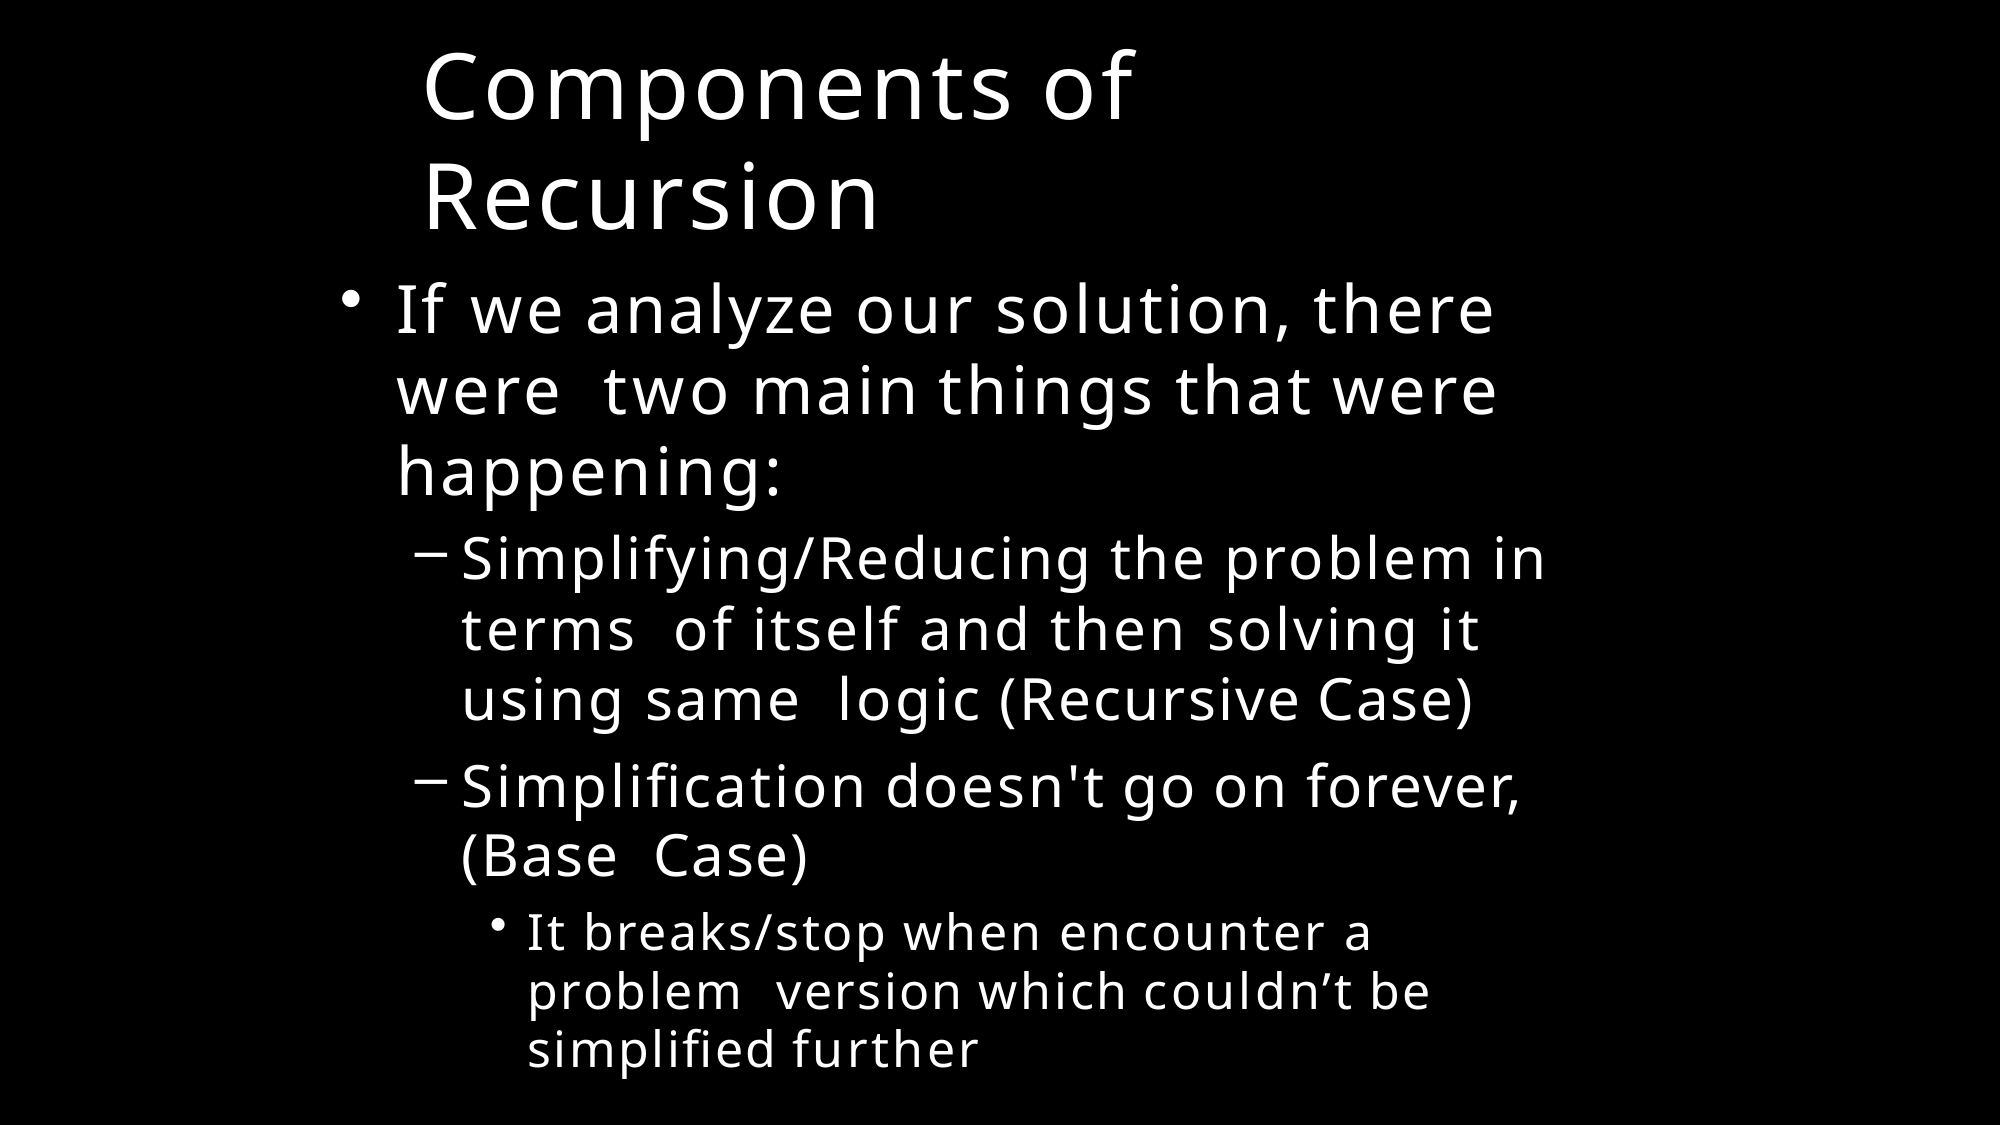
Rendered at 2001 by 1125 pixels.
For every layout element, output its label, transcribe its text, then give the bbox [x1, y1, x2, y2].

text_box If we analyze our solution, there were two main things that were happening: Simplifying/Reducing the problem in terms of itself and then solving it using same logic (Recursive Case) Simplification doesn't go on forever, (Base Case) It breaks/stop when encounter a problem version which couldn’t be simplified further [337, 265, 1659, 1078]
title Components of Recursion [418, 25, 1581, 248]
